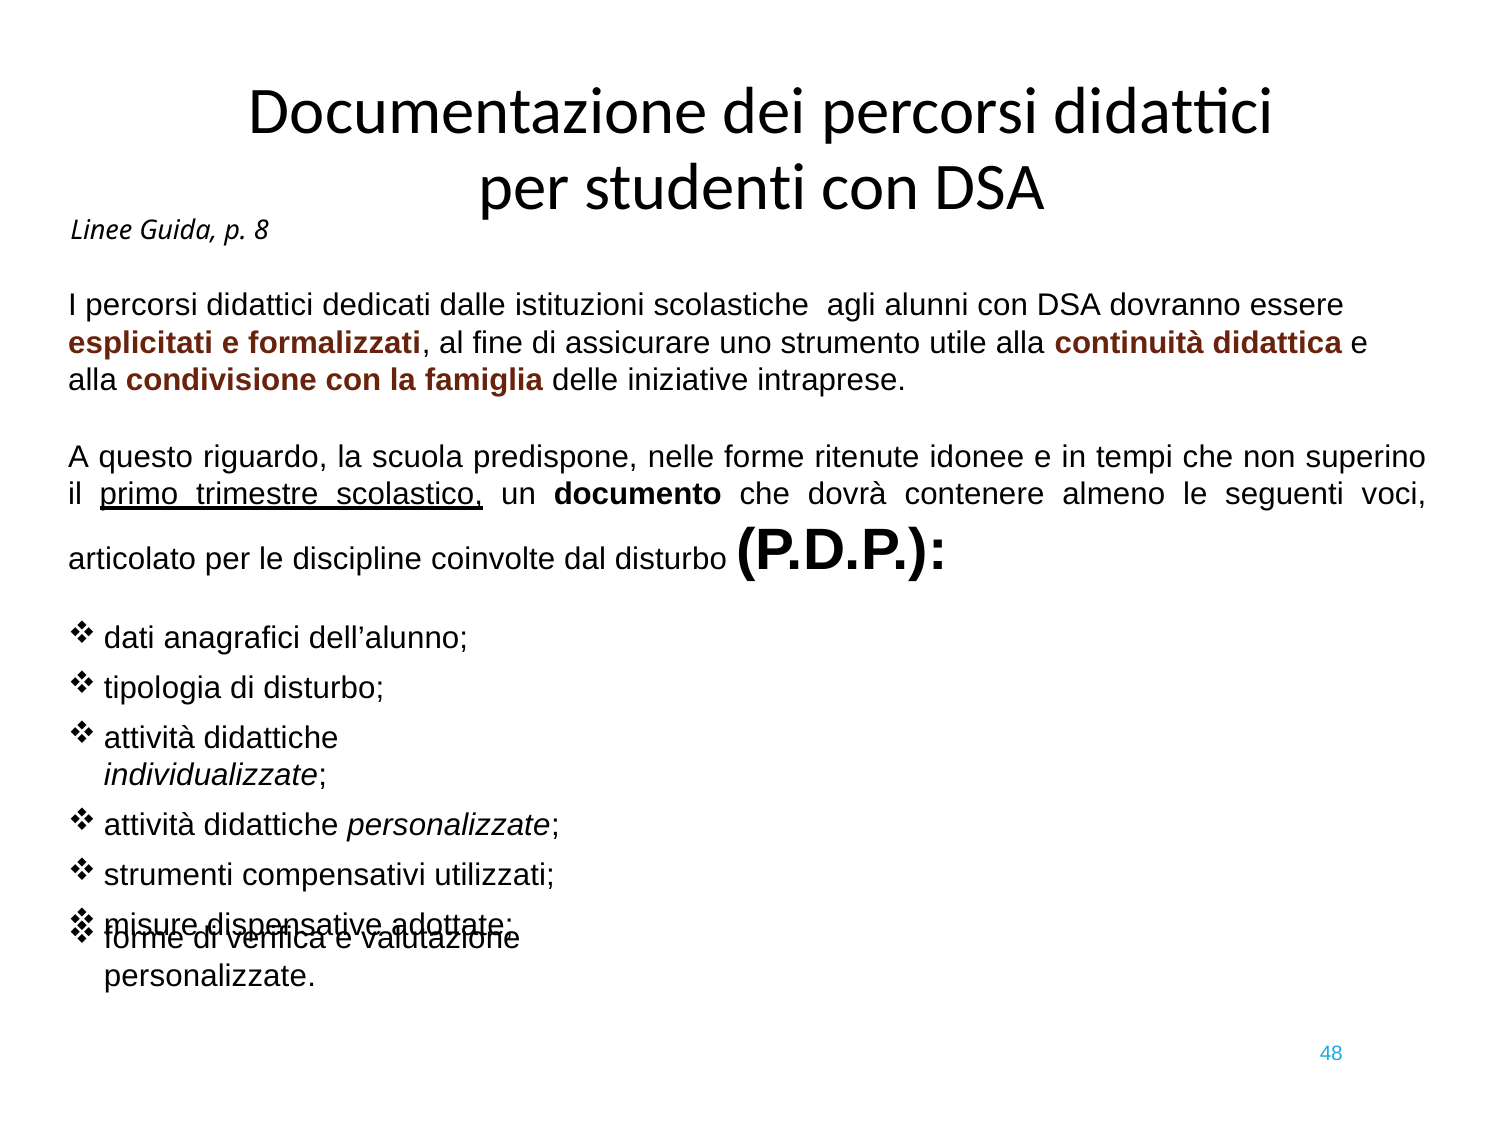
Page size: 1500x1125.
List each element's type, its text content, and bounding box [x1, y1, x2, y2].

title Documentazione dei percorsi didattici per studenti con DSA [75, 36, 1425, 212]
text_box 48 [1317, 1040, 1345, 1065]
text_box Linee Guida, p. 8 I percorsi didattici dedicati dalle istituzioni scolastiche agli alunni con DSA dovranno essere esplicitati e formalizzati, al fine di assicurare uno strumento utile alla continuità didattica e alla condivisione con la famiglia delle iniziative intraprese. A questo riguardo, la scuola predispone, nelle forme ritenute idonee e in tempi che non superino il primo trimestre scolastico, un documento che dovrà contenere almeno le seguenti voci, articolato per le discipline coinvolte dal disturbo (P.D.P.): [65, 212, 1428, 581]
text_box forme di verifica e valutazione personalizzate. [66, 917, 740, 993]
text_box [29, 29, 1470, 1095]
text_box dati anagrafici dell’alunno; tipologia di disturbo; attività didattiche individualizzate; attività didattiche personalizzate; strumenti compensativi utilizzati; misure dispensative adottate; [66, 617, 569, 917]
